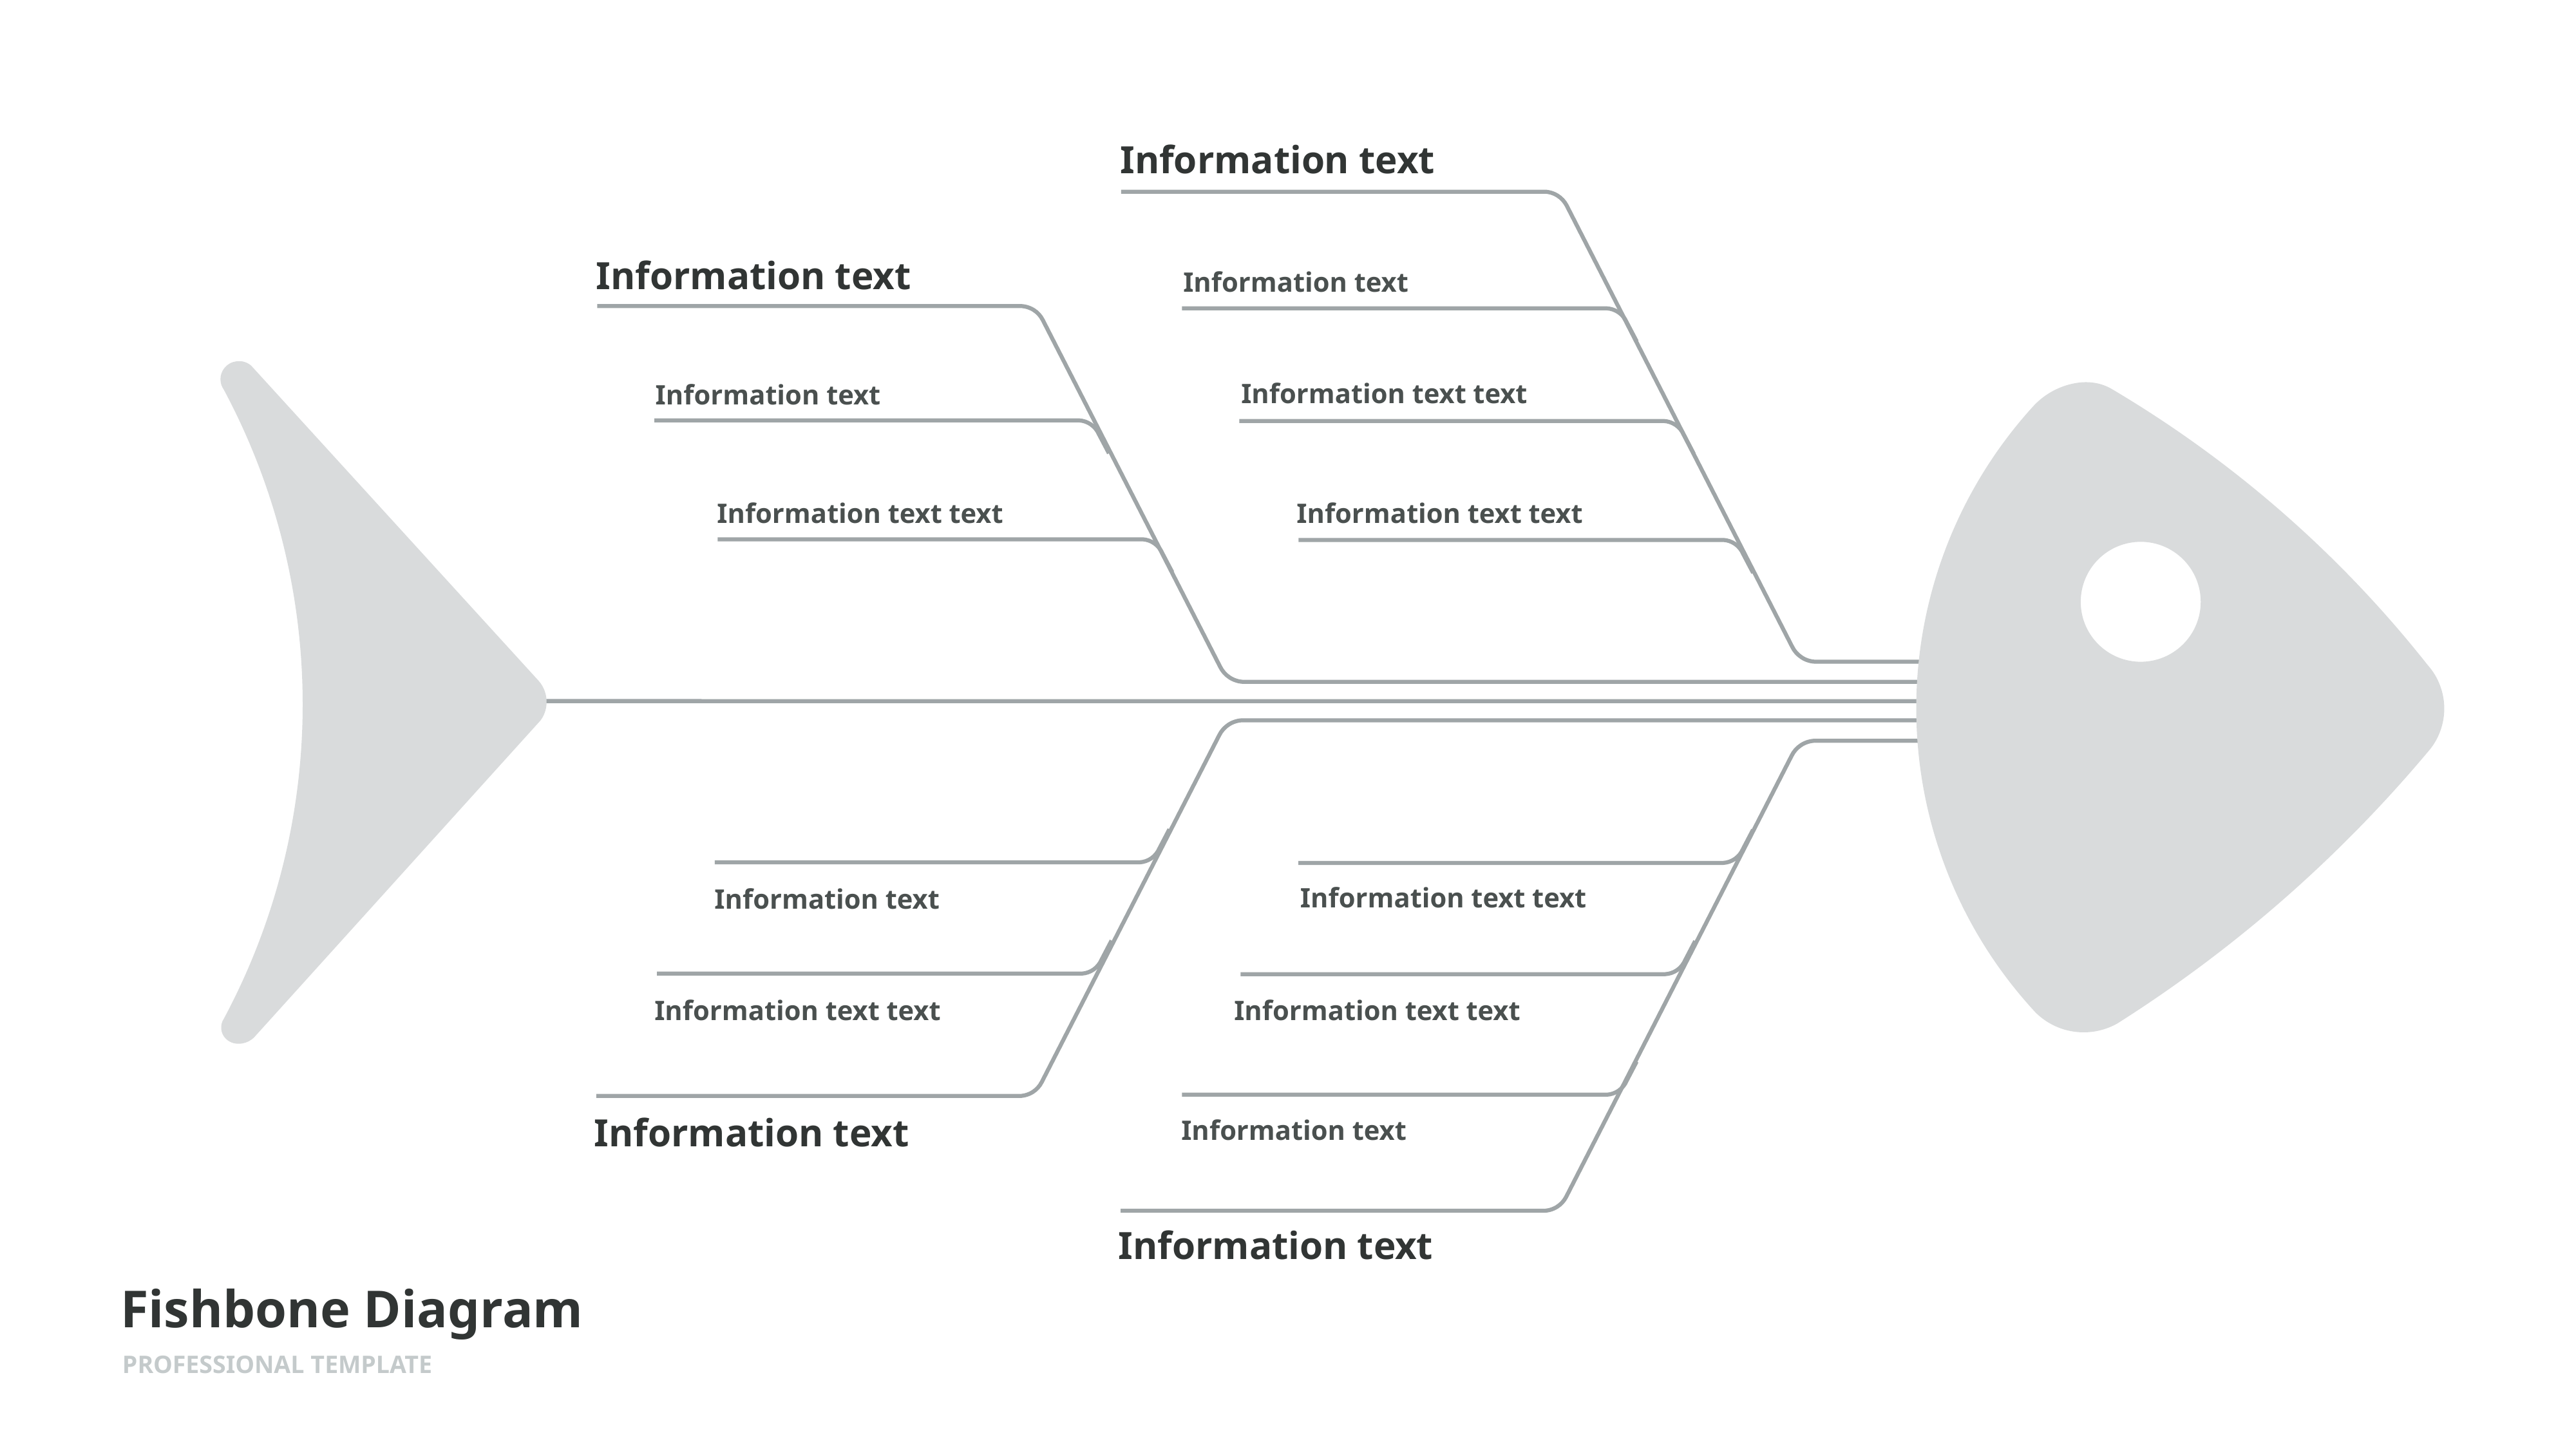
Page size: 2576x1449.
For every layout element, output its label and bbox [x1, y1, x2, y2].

text_box [220, 131, 2445, 1273]
